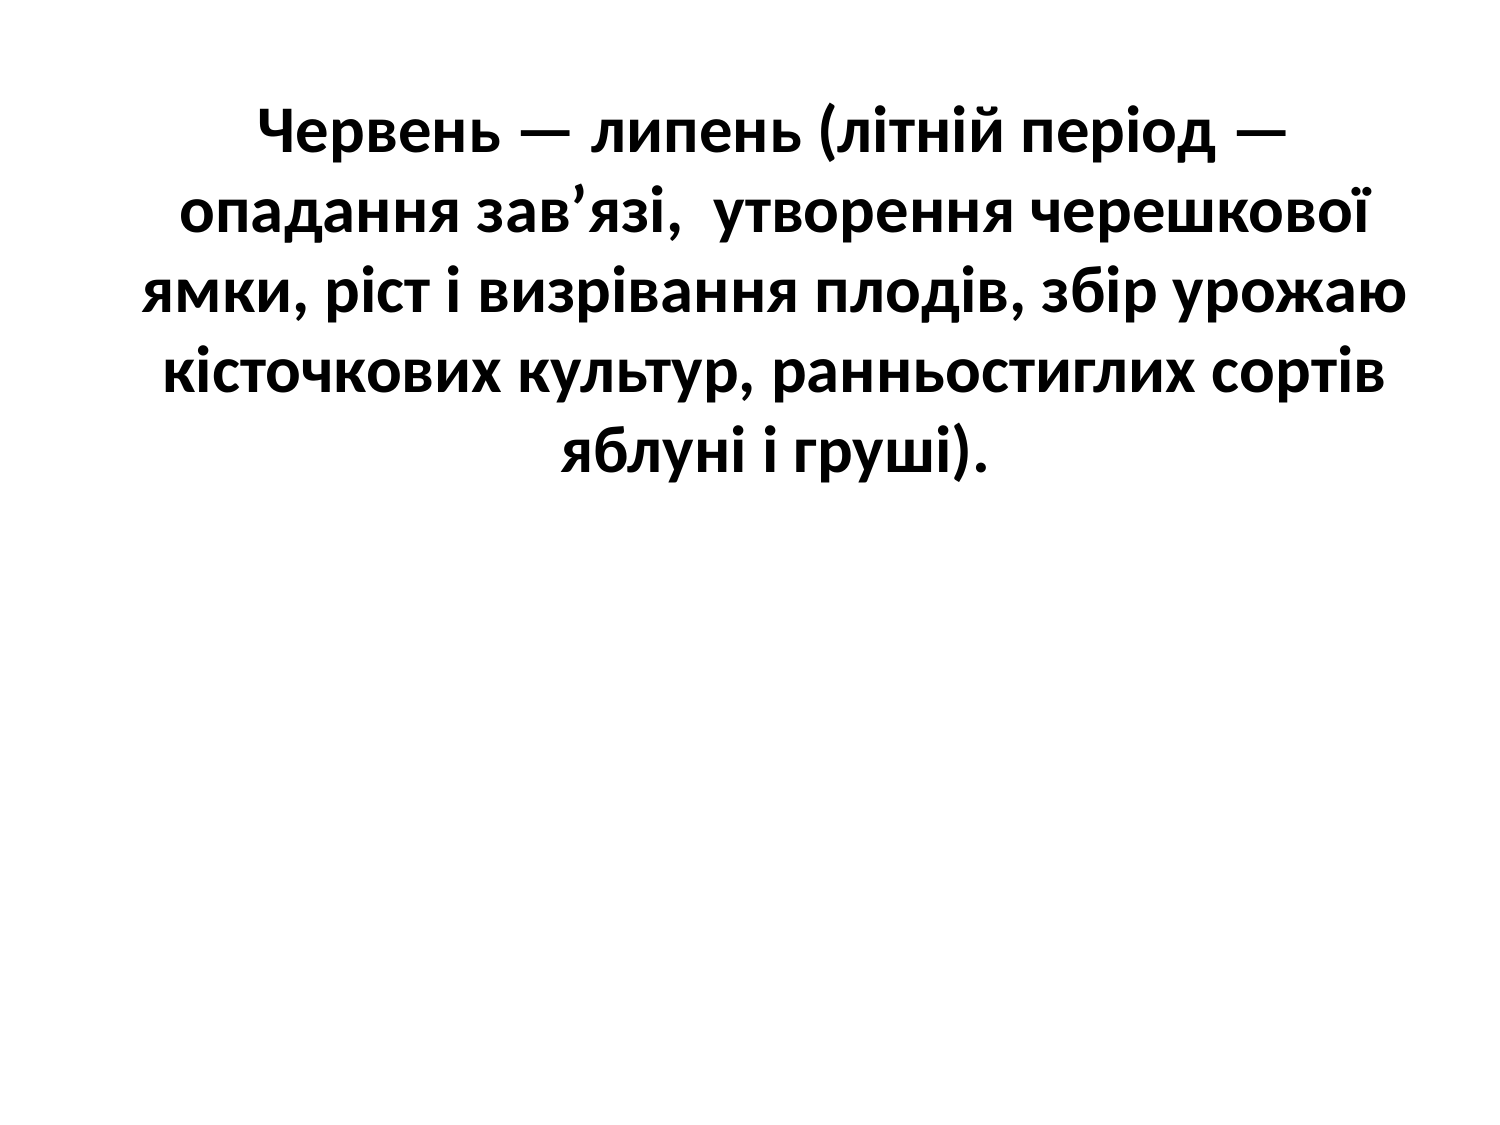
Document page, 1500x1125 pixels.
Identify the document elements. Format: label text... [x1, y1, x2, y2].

list Червень — липень (літній період — опадання зав’язі, утворення черешкової ямки, ріст і визрівання плодів, збір урожаю кісточкових культур, ранньостиглих сортів яблуні і груші). [100, 78, 1451, 821]
